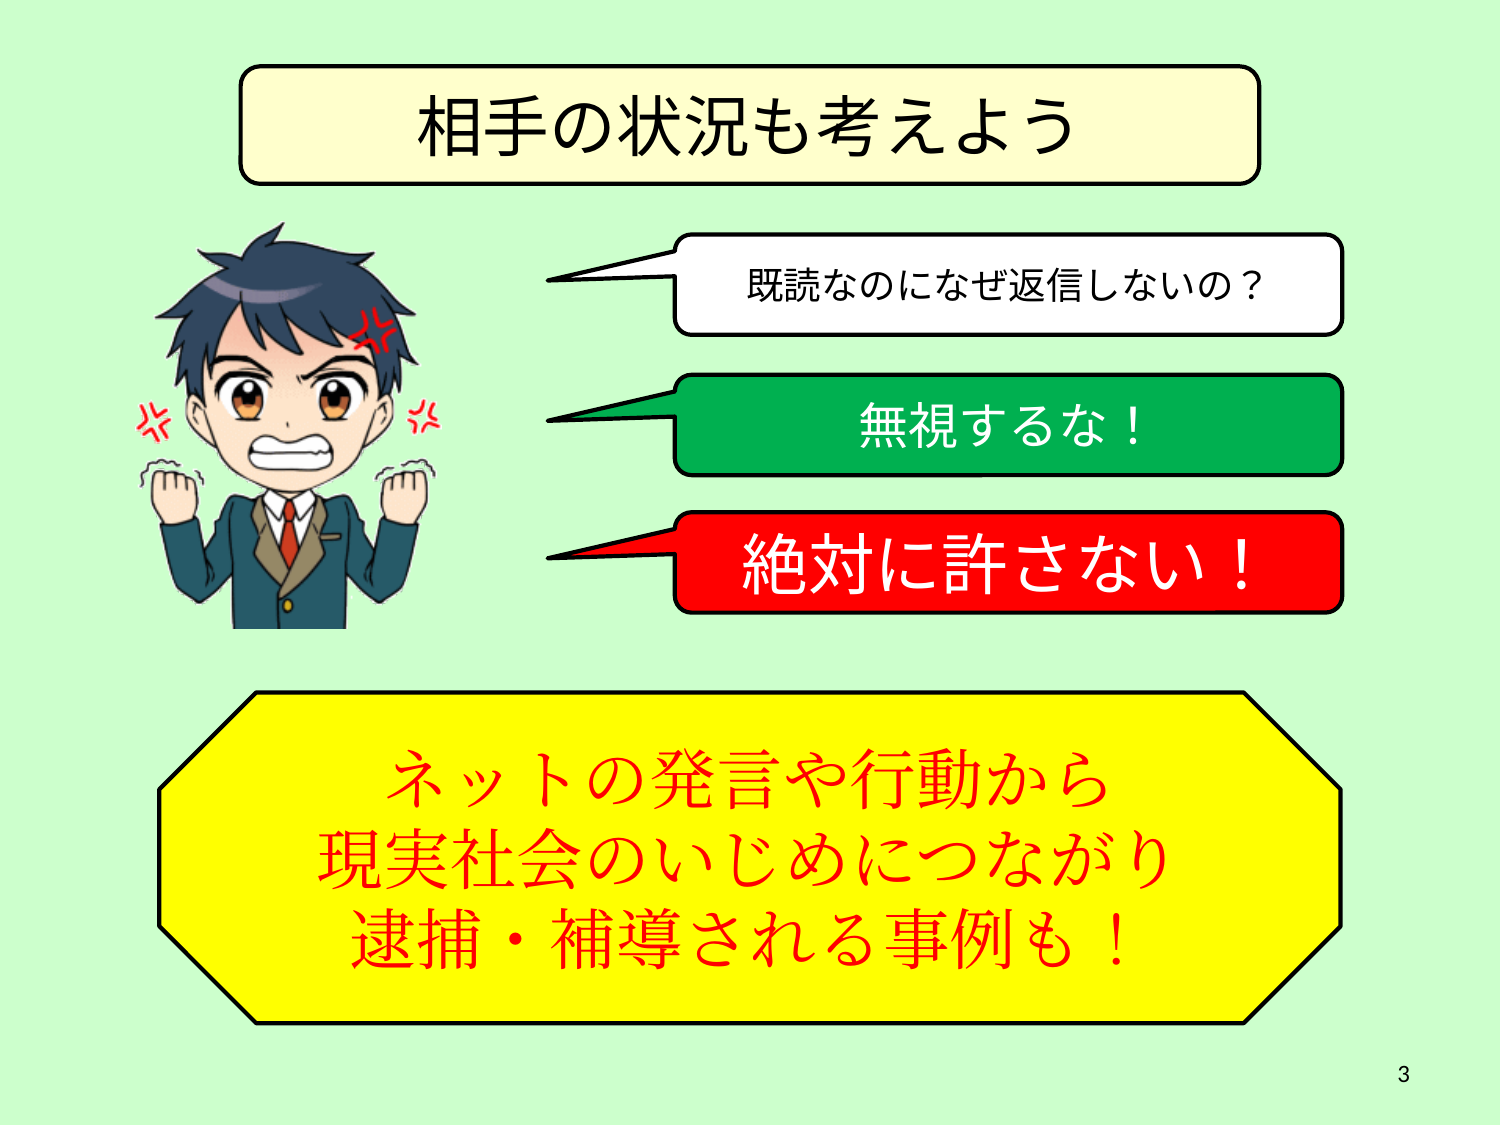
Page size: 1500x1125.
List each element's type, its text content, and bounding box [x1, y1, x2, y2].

text_box 絶対に許さない！ [545, 510, 1345, 615]
slide_number 3 [1074, 1042, 1425, 1103]
text_box ネットの発言や行動から 現実社会のいじめにつながり 逮捕・補導される事例も！ [157, 690, 1343, 1026]
picture [135, 221, 443, 629]
text_box 既読なのになぜ返信しないの？ [545, 232, 1345, 337]
text_box 無視するな！ [545, 372, 1345, 478]
text_box 相手の状況も考えよう [238, 64, 1262, 186]
